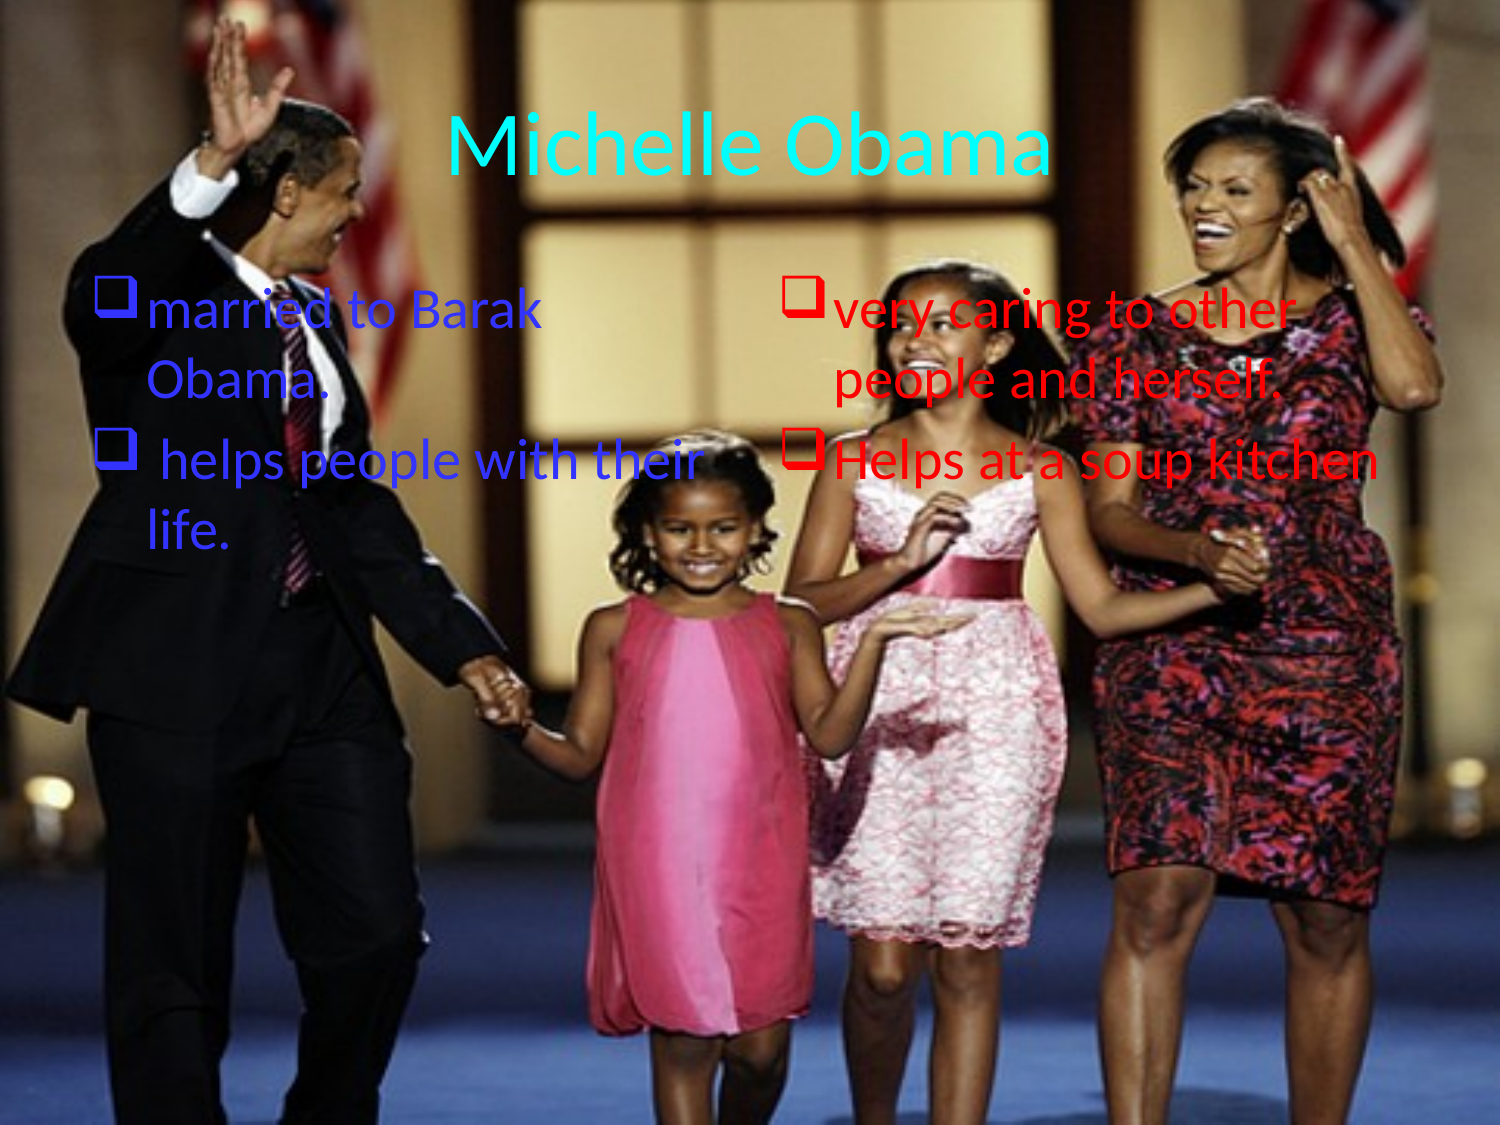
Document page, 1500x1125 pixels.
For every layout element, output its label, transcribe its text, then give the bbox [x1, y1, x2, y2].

list married to Barak Obama. helps people with their life. [75, 262, 738, 588]
title Michelle Obama [75, 45, 1425, 233]
list very caring to other people and herself. Helps at a soup kitchen [762, 262, 1425, 550]
picture [0, 0, 1500, 1125]
